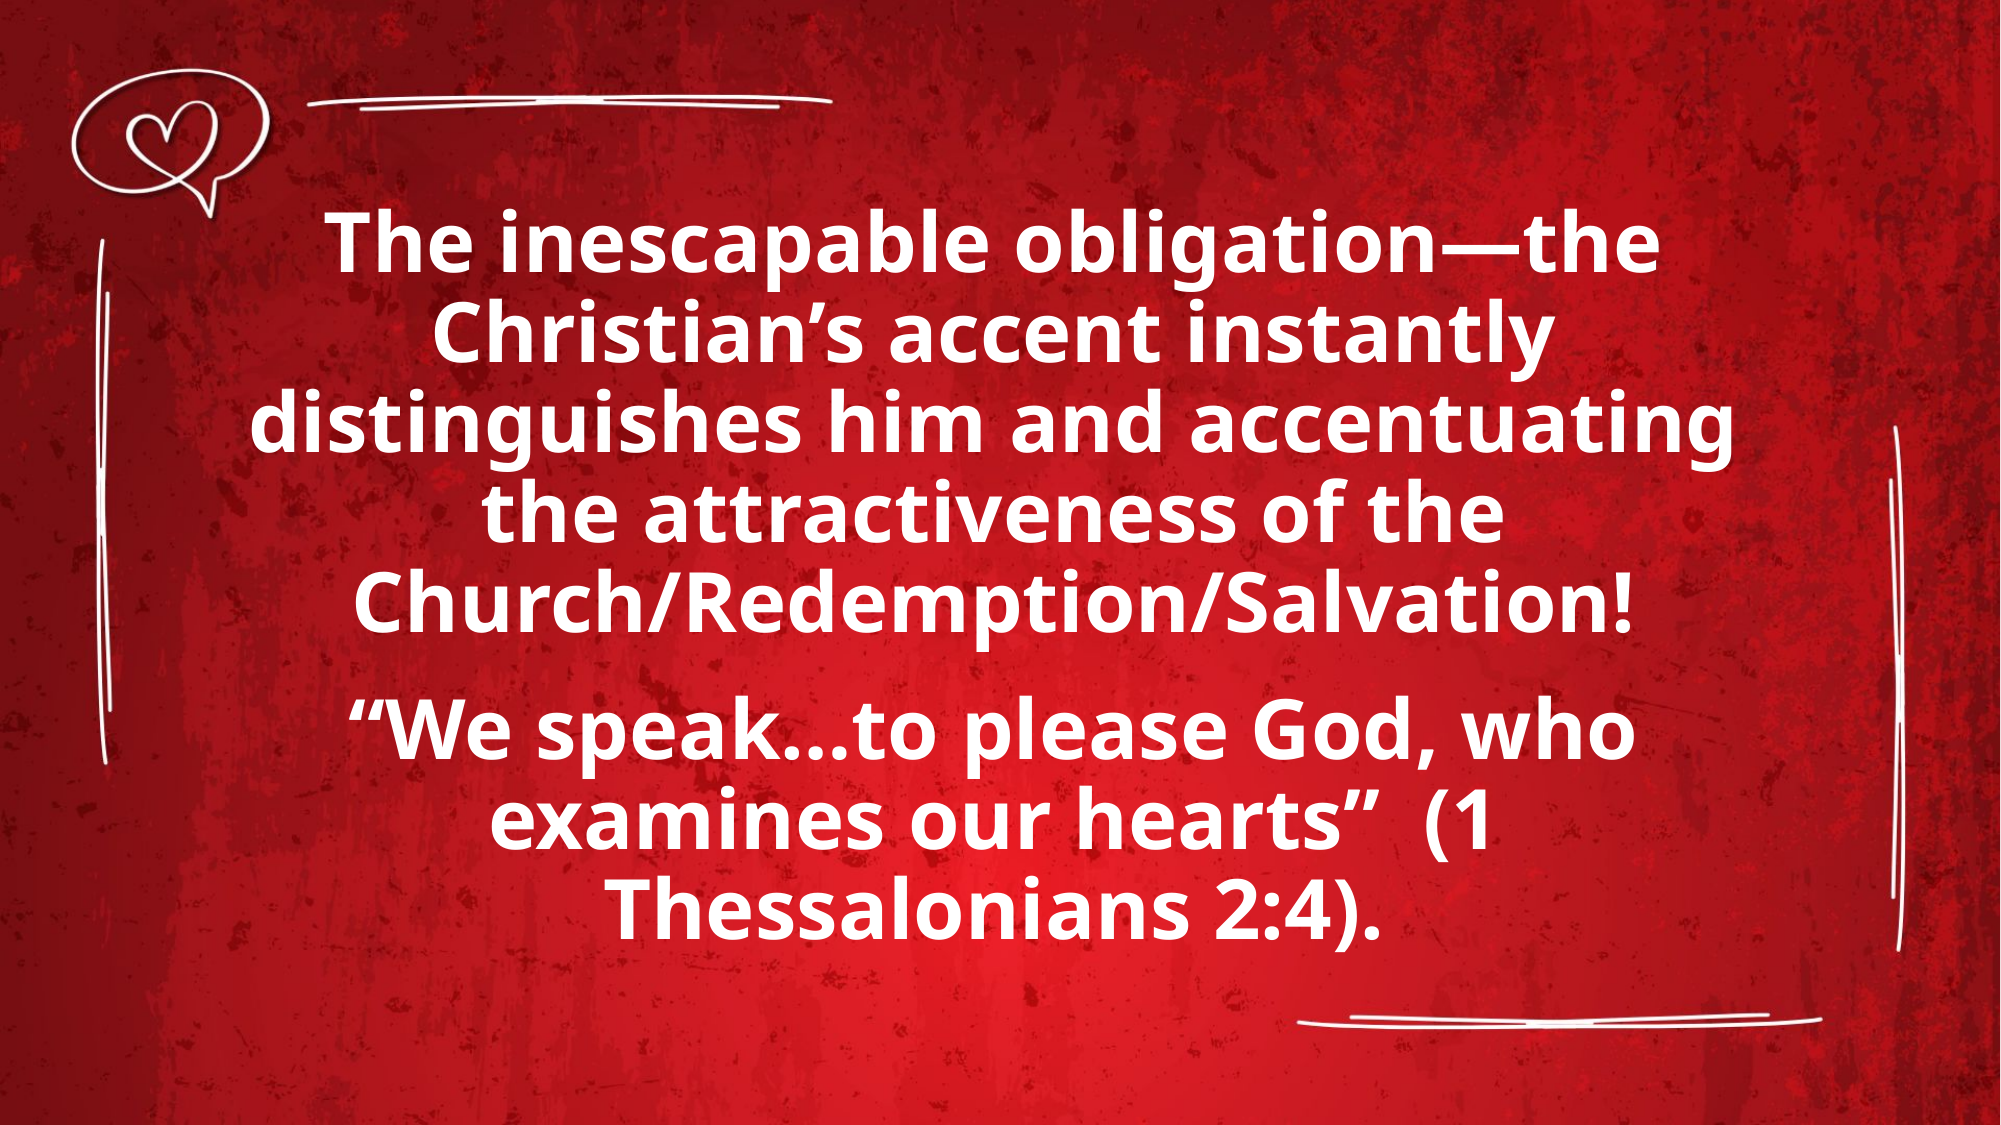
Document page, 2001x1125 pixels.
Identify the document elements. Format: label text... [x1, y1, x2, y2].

picture [0, 0, 2001, 1125]
list The inescapable obligation—the Christian’s accent instantly distinguishes him and accentuating the attractiveness of the Church/Redemption/Salvation! “We speak…to please God, who examines our hearts” (1 Thessalonians 2:4). [168, 151, 1820, 1008]
